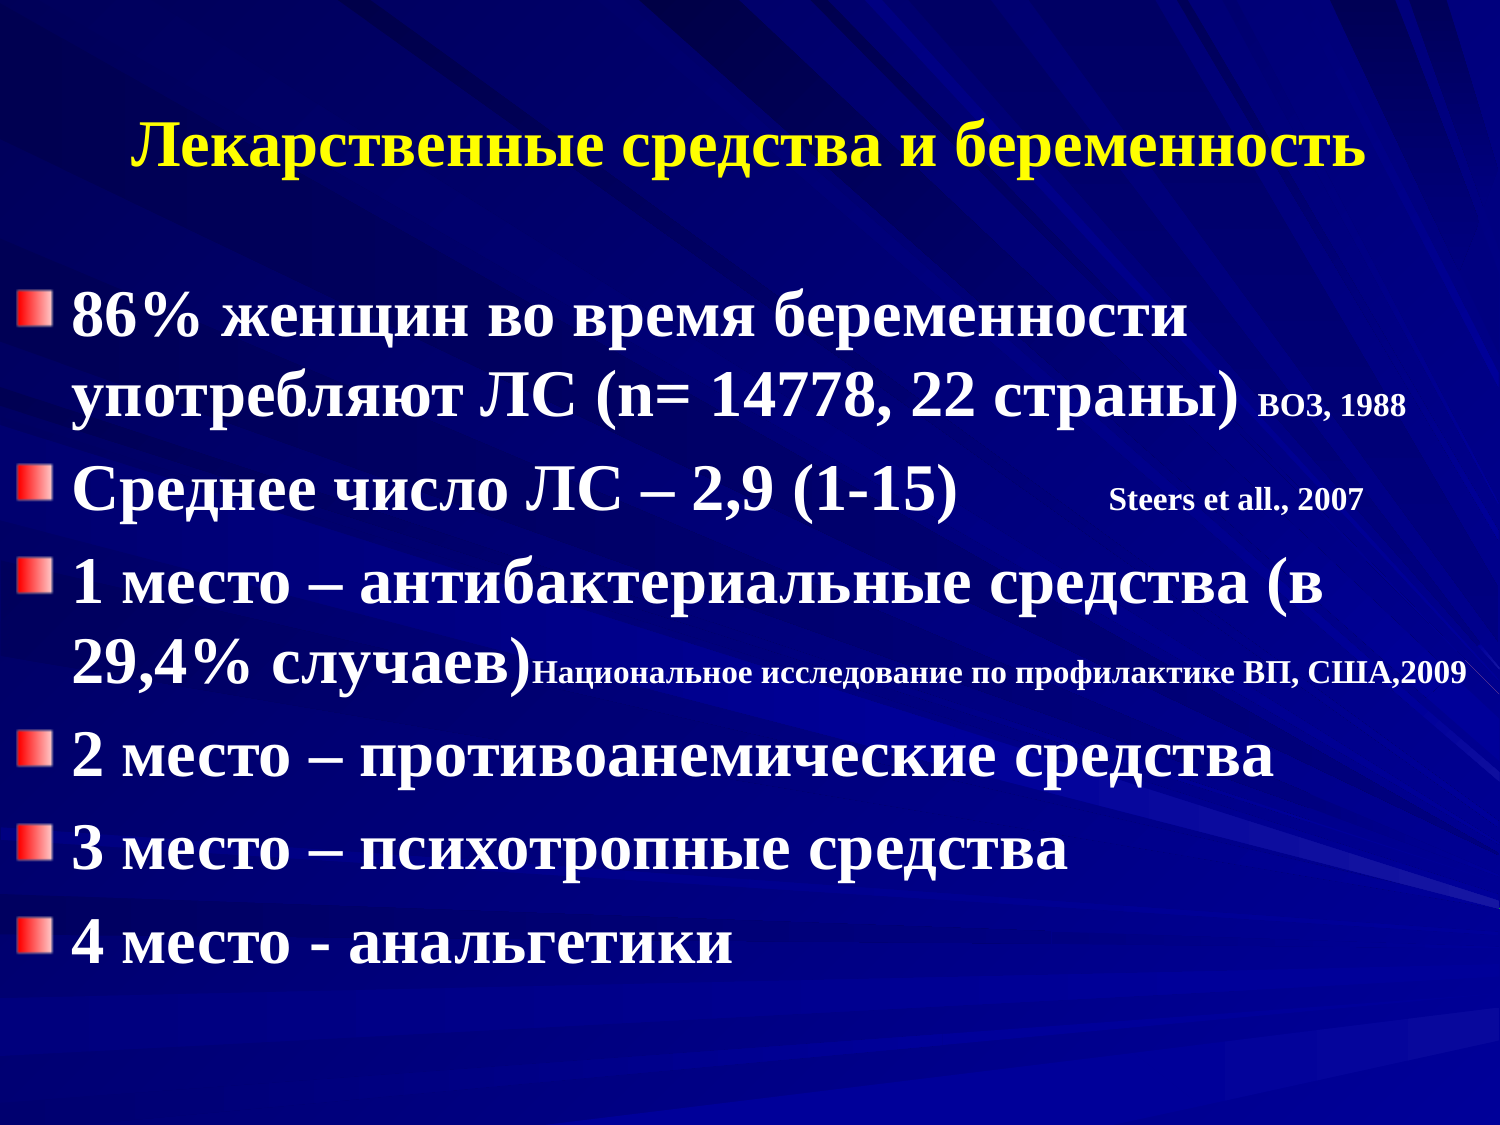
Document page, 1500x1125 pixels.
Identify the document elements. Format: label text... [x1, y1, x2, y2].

picture [15, 915, 57, 958]
picture [15, 555, 57, 598]
list 86% женщин во время беременности употребляют ЛС (n= 14778, 22 страны) ВОЗ, 1988 Среднее число ЛС – 2,9 (1-15) Steers et all., 2007 1 место – антибактериальные средства (в 29,4% случаев)Национальное исследование по профилактике ВП, США,2009 2 место – противоанемические средства 3 место – психотропные средства 4 место - анальгетики [0, 262, 1500, 1006]
picture [15, 462, 57, 505]
picture [15, 822, 57, 865]
picture [15, 728, 57, 771]
picture [15, 288, 57, 331]
title Лекарственные средства и беременность [74, 45, 1426, 234]
